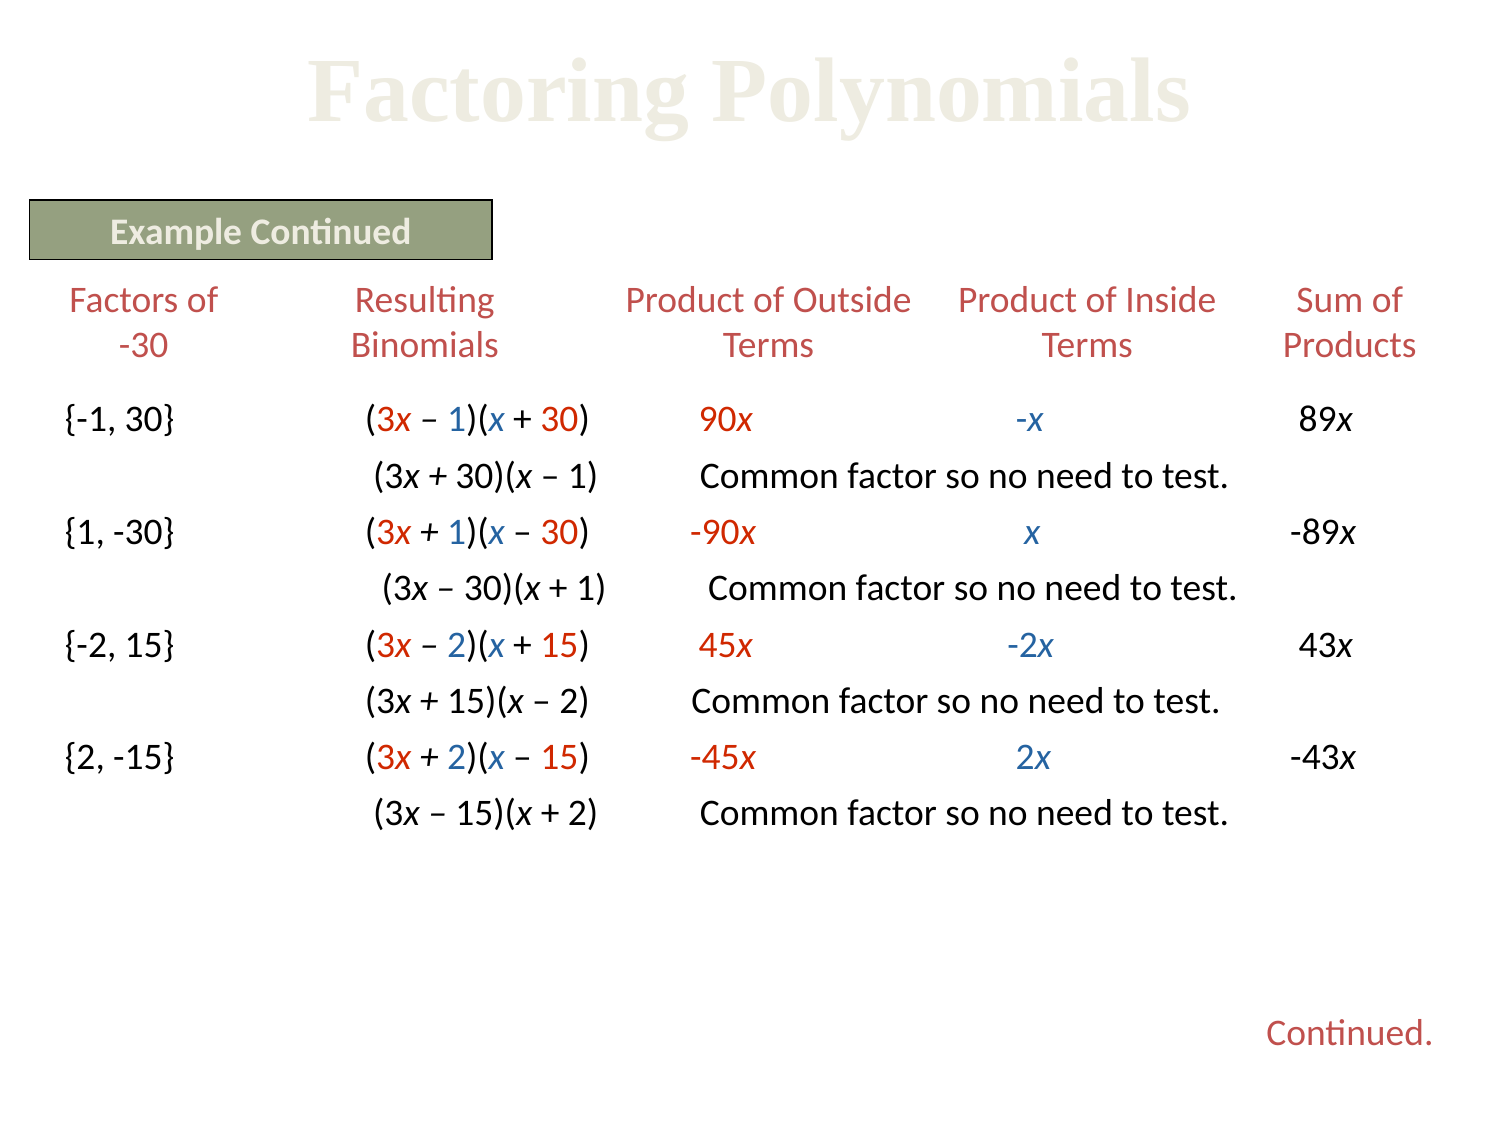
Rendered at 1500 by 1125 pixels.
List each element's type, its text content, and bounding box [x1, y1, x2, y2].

text_box Continued. [1251, 1000, 1449, 1061]
text_box {-1, 30} (3x – 1)(x + 30) 90x -x 89x (3x + 30)(x – 1) Common factor so no need to test. {1, -30} (3x + 1)(x – 30) -90x x -89x (3x – 30)(x + 1) Common factor so no need to test. {-2, 15} (3x – 2)(x + 15) 45x -2x 43x (3x + 15)(x – 2) Common factor so no need to test. {2, -15} (3x + 2)(x – 15) -45x 2x -43x (3x – 15)(x + 2) Common factor so no need to test. [49, 408, 1463, 841]
text_box Example Continued [29, 199, 493, 260]
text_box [49, 267, 1463, 403]
text_box Factoring Polynomials [74, 35, 1425, 136]
